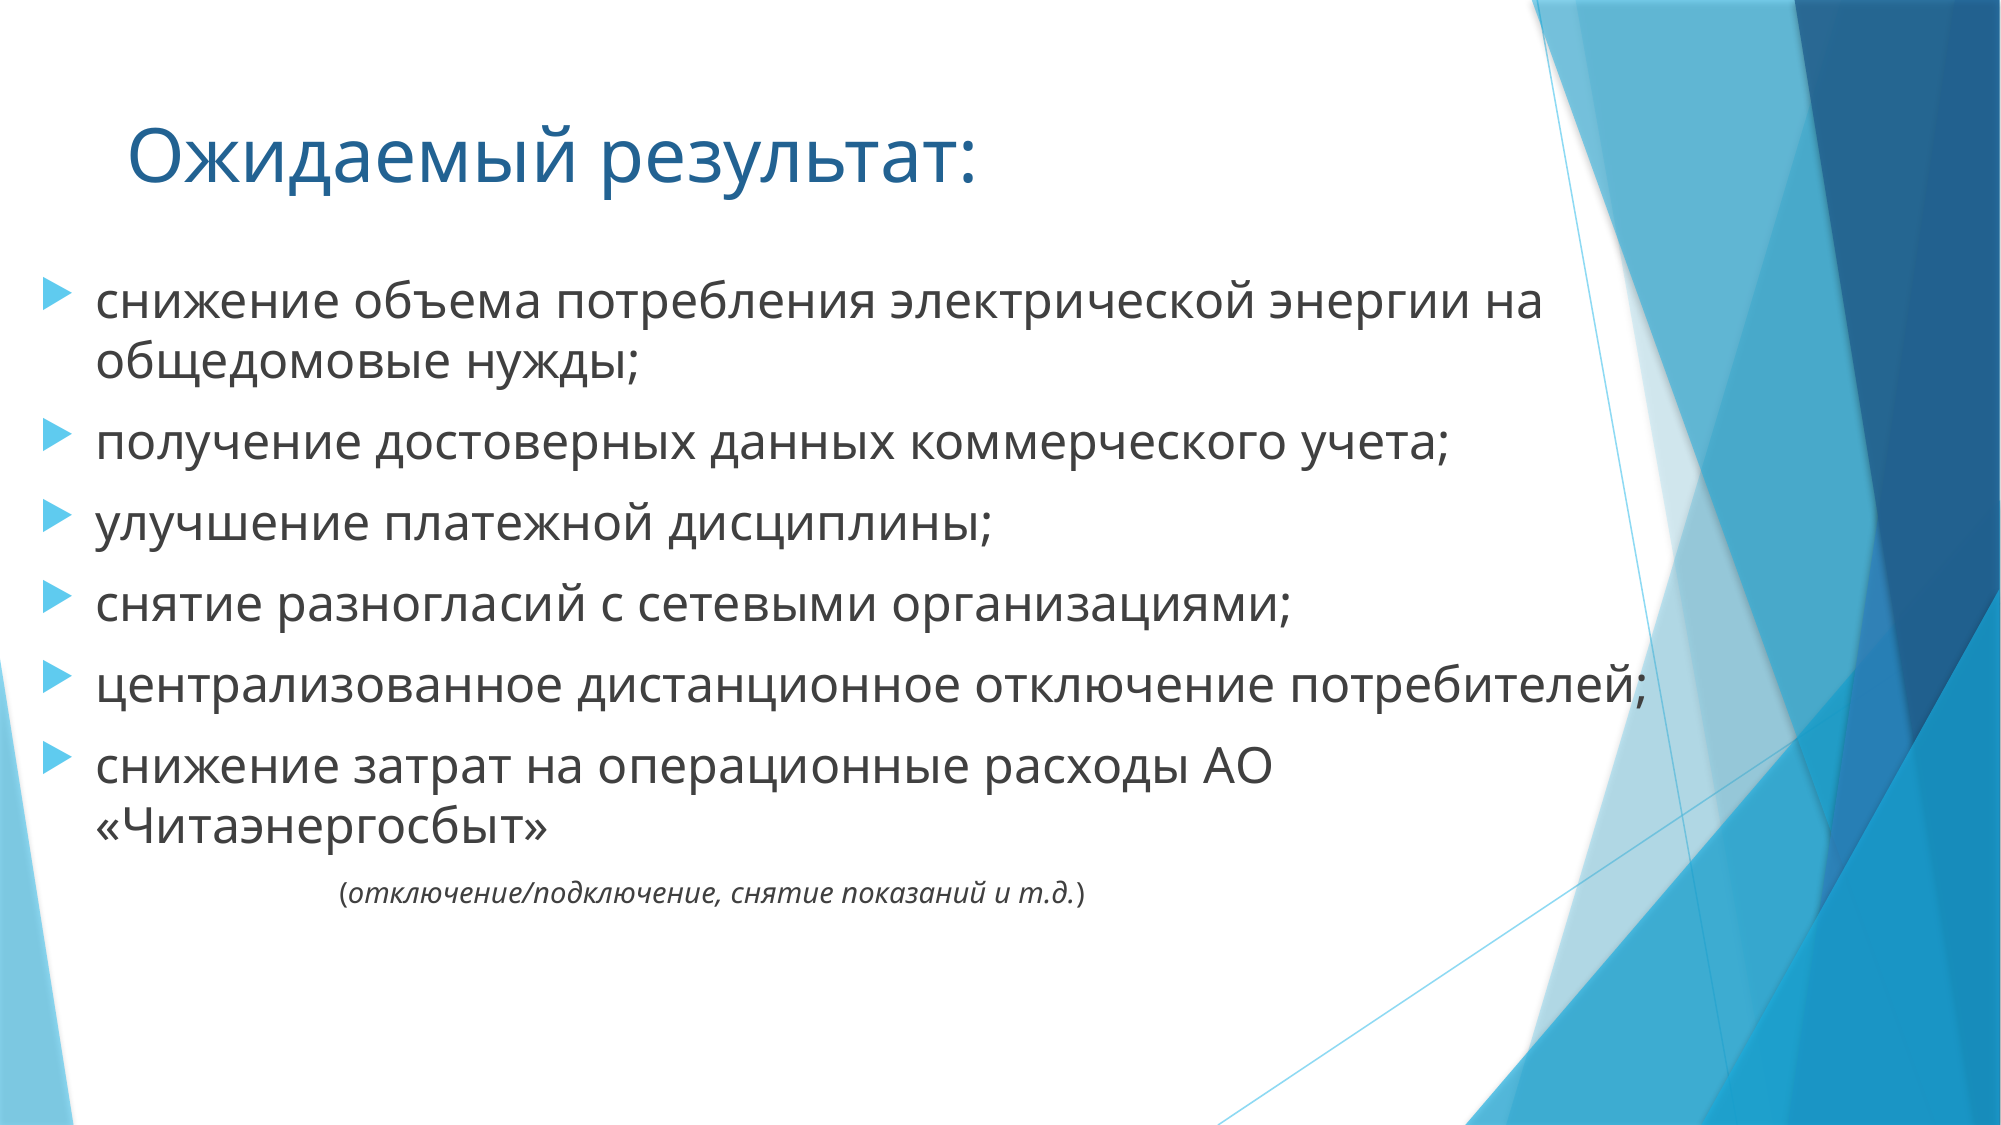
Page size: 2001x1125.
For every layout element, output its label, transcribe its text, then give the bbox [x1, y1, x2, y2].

title Ожидаемый результат: [111, 99, 1522, 213]
list снижение объема потребления электрической энергии на общедомовые нужды; получение достоверных данных коммерческого учета; улучшение платежной дисциплины; снятие разногласий с сетевыми организациями; централизованное дистанционное отключение потребителей; снижение затрат на операционные расходы АО «Читаэнергосбыт» (отключение/подключение, снятие показаний и т.д.) [24, 261, 1696, 888]
